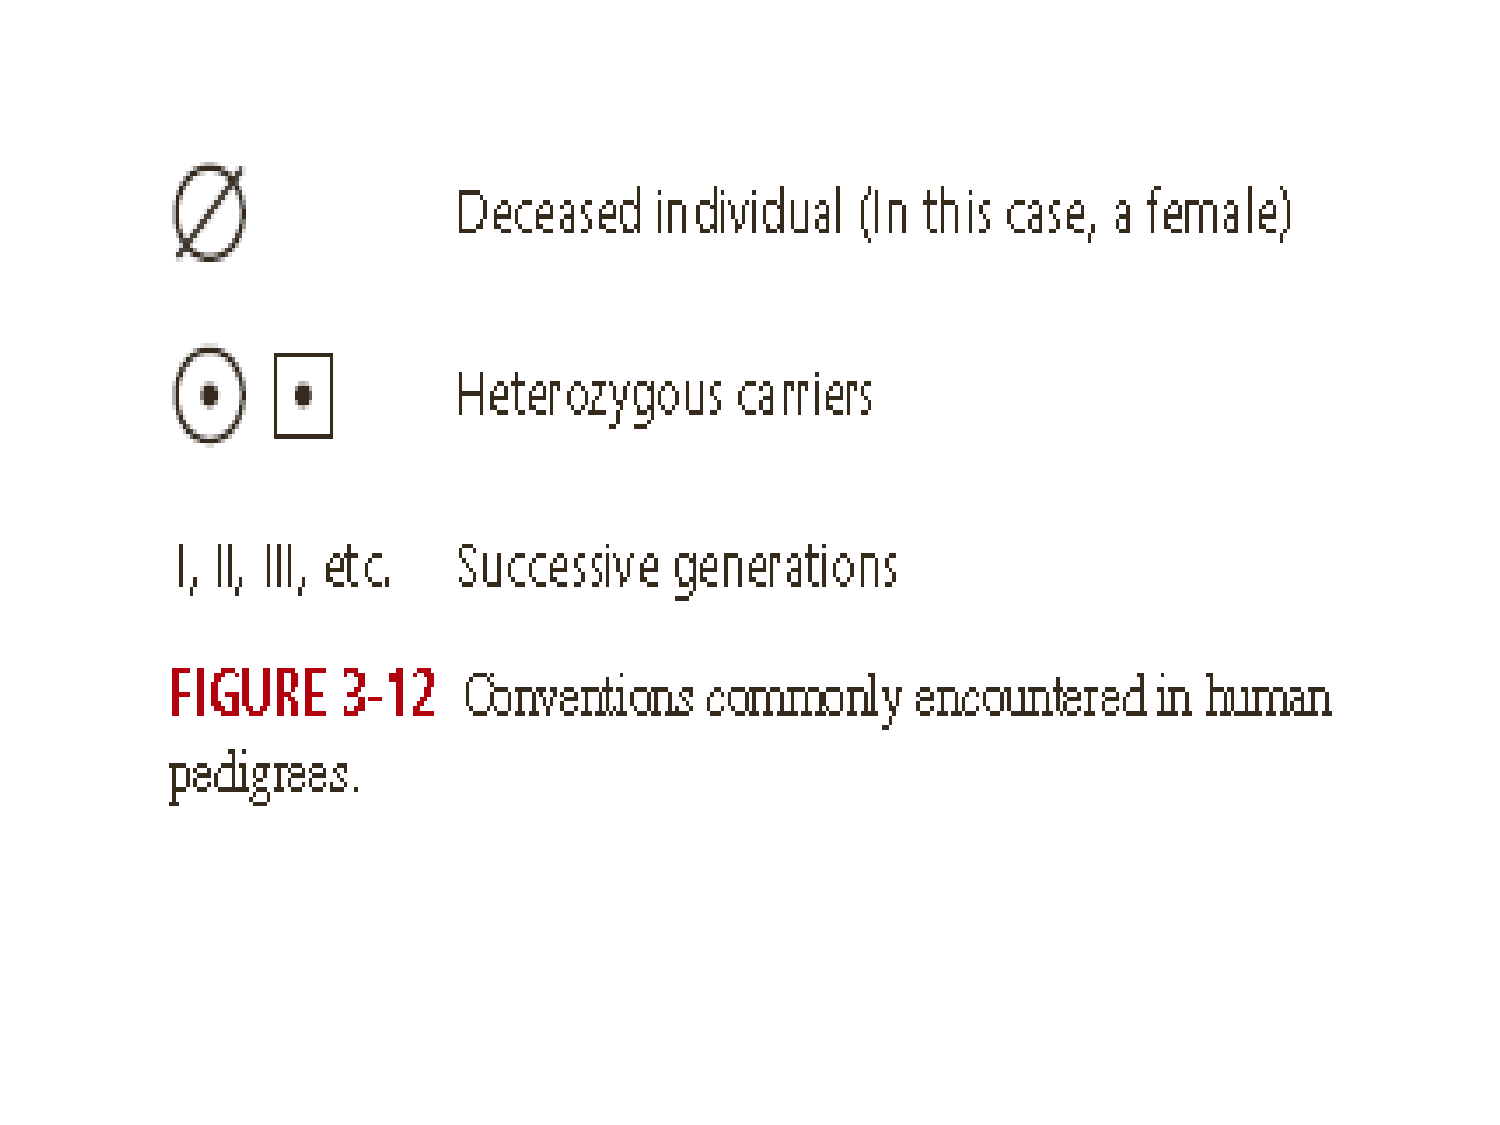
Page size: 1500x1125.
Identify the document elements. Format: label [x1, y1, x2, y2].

title [75, 45, 1425, 233]
list [124, 124, 1413, 888]
